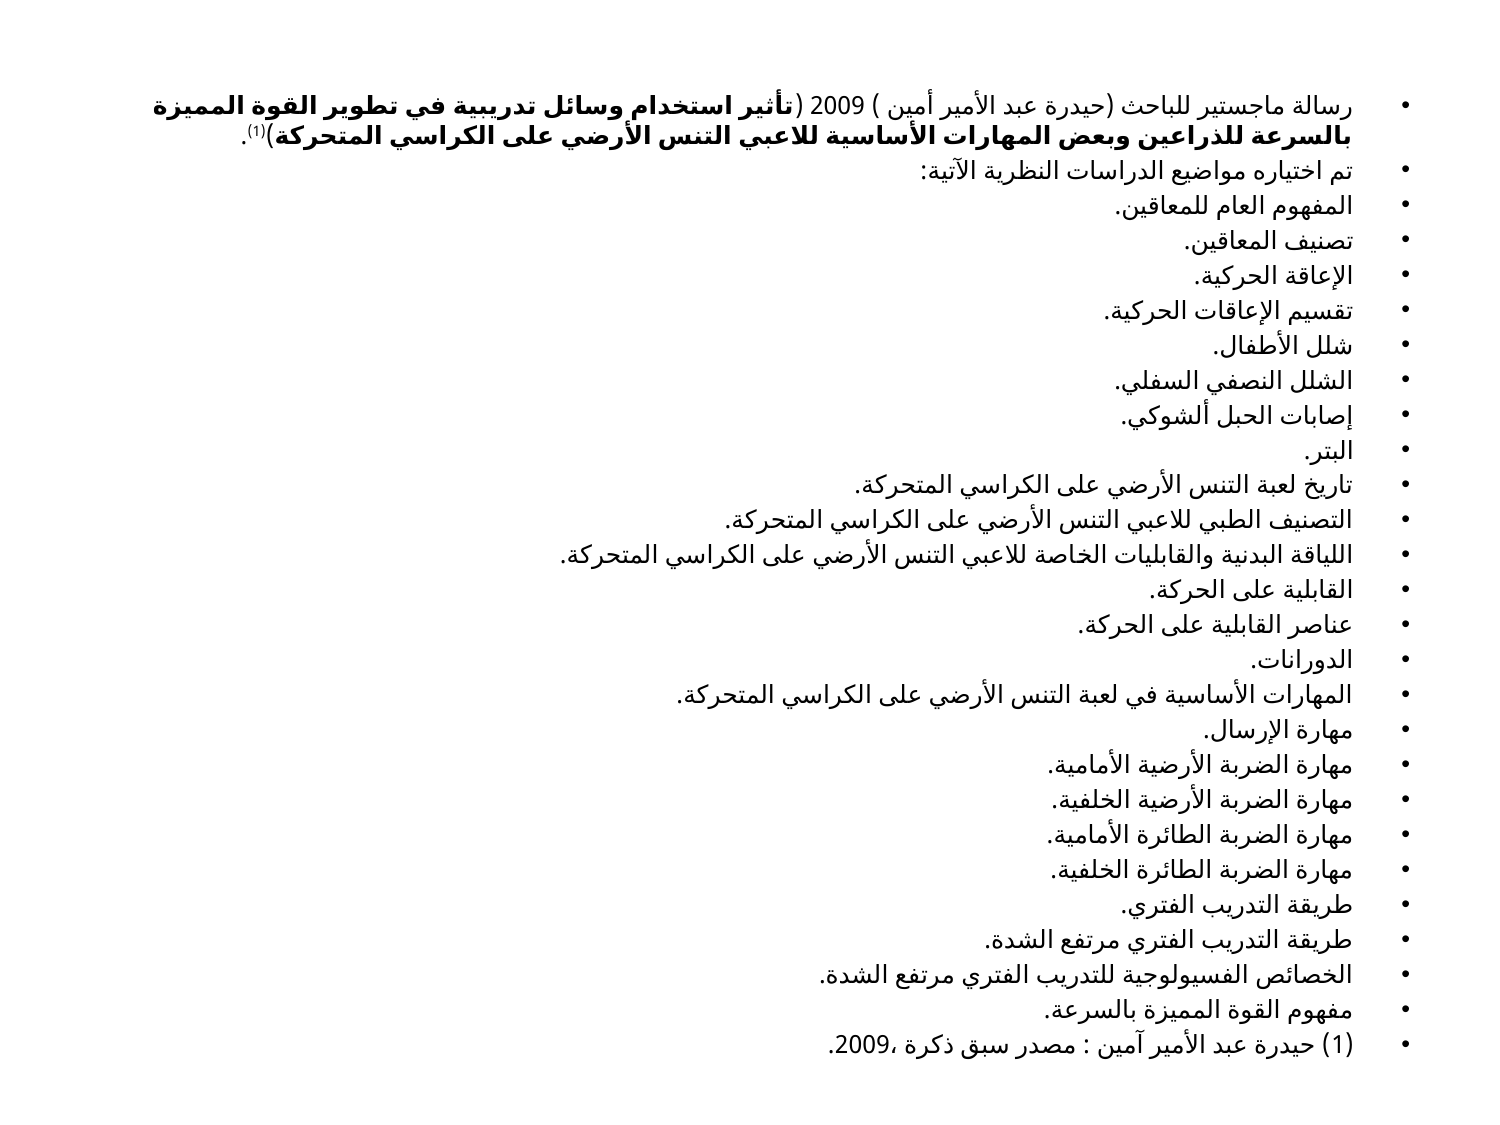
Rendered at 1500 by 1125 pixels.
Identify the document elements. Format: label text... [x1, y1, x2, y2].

list رسالة ماجستير للباحث (حيدرة عبد الأمير أمين ) 2009 (تأثير استخدام وسائل تدريبية في تطوير القوة المميزة بالسرعة للذراعين وبعض المهارات الأساسية للاعبي التنس الأرضي على الكراسي المتحركة)(1). تم اختياره مواضيع الدراسات النظرية الآتية: المفهوم العام للمعاقين. تصنيف المعاقين. الإعاقة الحركية. تقسيم الإعاقات الحركية. شلل الأطفال. الشلل النصفي السفلي. إصابات الحبل ألشوكي. البتر. تاريخ لعبة التنس الأرضي على الكراسي المتحركة. التصنيف الطبي للاعبي التنس الأرضي على الكراسي المتحركة. اللياقة البدنية والقابليات الخاصة للاعبي التنس الأرضي على الكراسي المتحركة. القابلية على الحركة. عناصر القابلية على الحركة. الدورانات. المهارات الأساسية في لعبة التنس الأرضي على الكراسي المتحركة. مهارة الإرسال. مهارة الضربة الأرضية الأمامية. مهارة الضربة الأرضية الخلفية. مهارة الضربة الطائرة الأمامية. مهارة الضربة الطائرة الخلفية. طريقة التدريب الفتري. طريقة التدريب الفتري مرتفع الشدة. الخصائص الفسيولوجية للتدريب الفتري مرتفع الشدة. مفهوم القوة المميزة بالسرعة. (1) حيدرة عبد الأمير آمين : مصدر سبق ذكرة ،2009. [75, 82, 1425, 1090]
